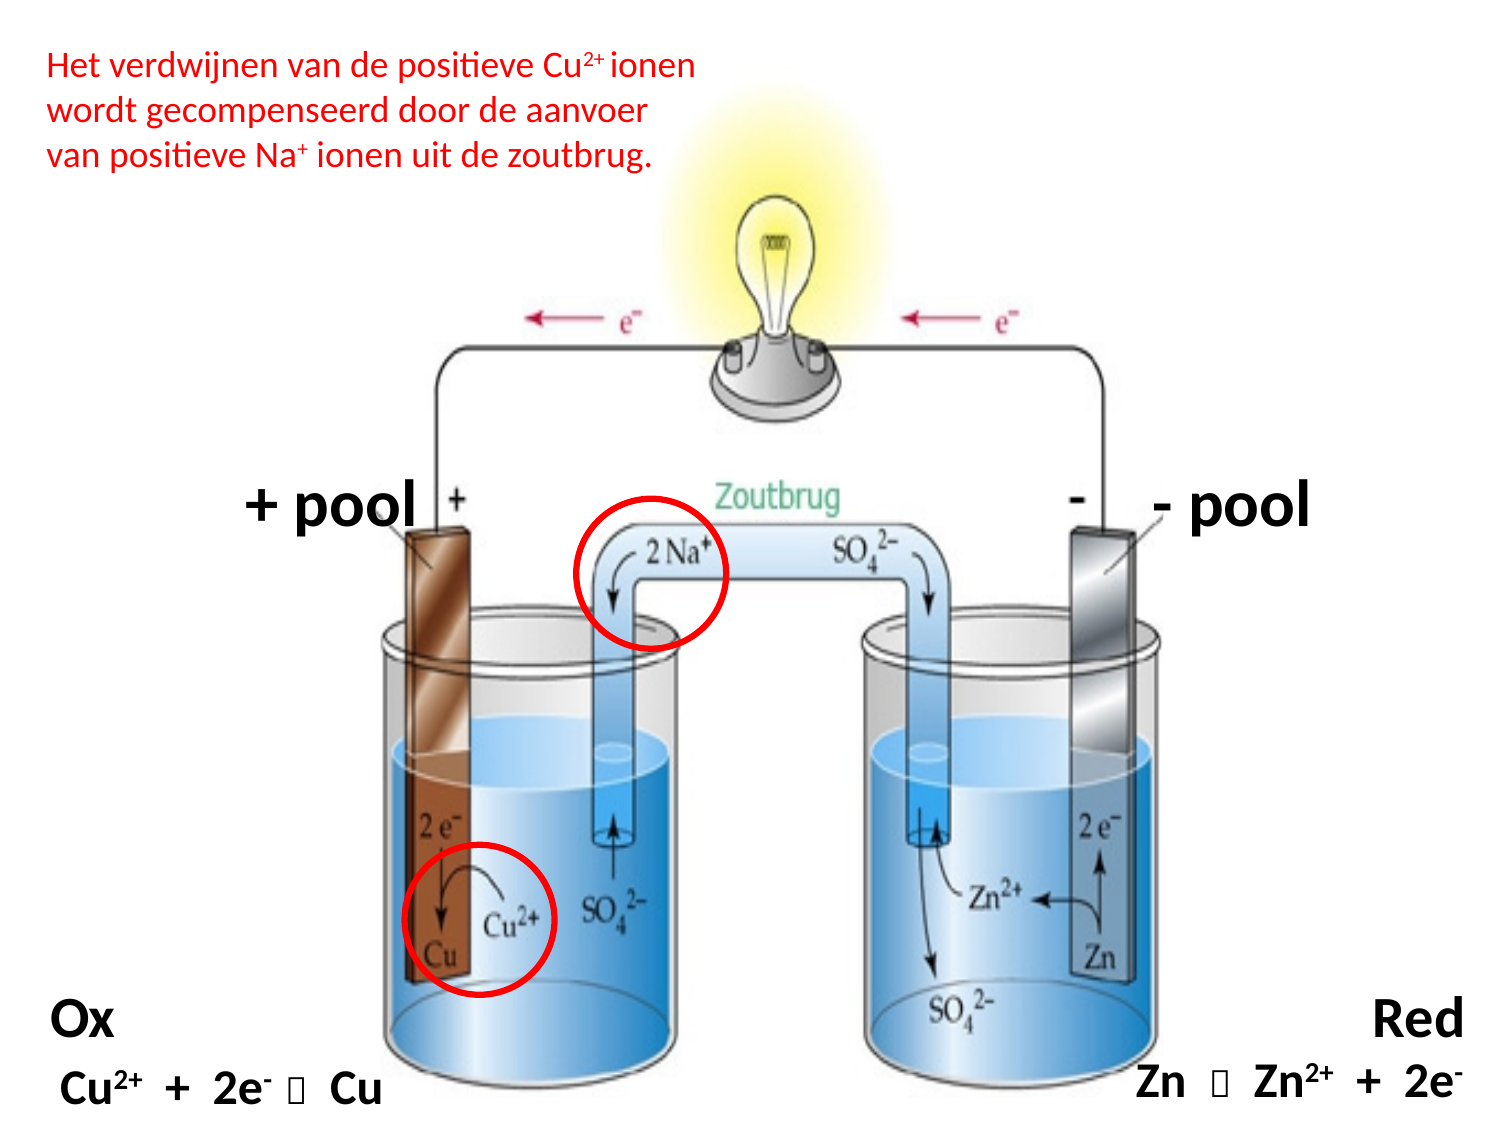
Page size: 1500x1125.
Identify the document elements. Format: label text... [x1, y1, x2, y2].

text_box Cu2+ + 2e-  Cu [0, 1017, 451, 1108]
picture [375, 67, 1164, 1098]
text_box + pool - pool [230, 452, 375, 548]
text_box Ox Red [1164, 971, 1500, 1057]
text_box + pool - pool [1164, 452, 1336, 548]
text_box Het verdwijnen van de positieve Cu2+ ionen wordt gecompenseerd door de aanvoer van positieve Na+ ionen uit de zoutbrug. [31, 32, 720, 183]
text_box Zn  Zn2+ + 2e- [1121, 1057, 1500, 1125]
text_box Ox Red [35, 971, 375, 1057]
